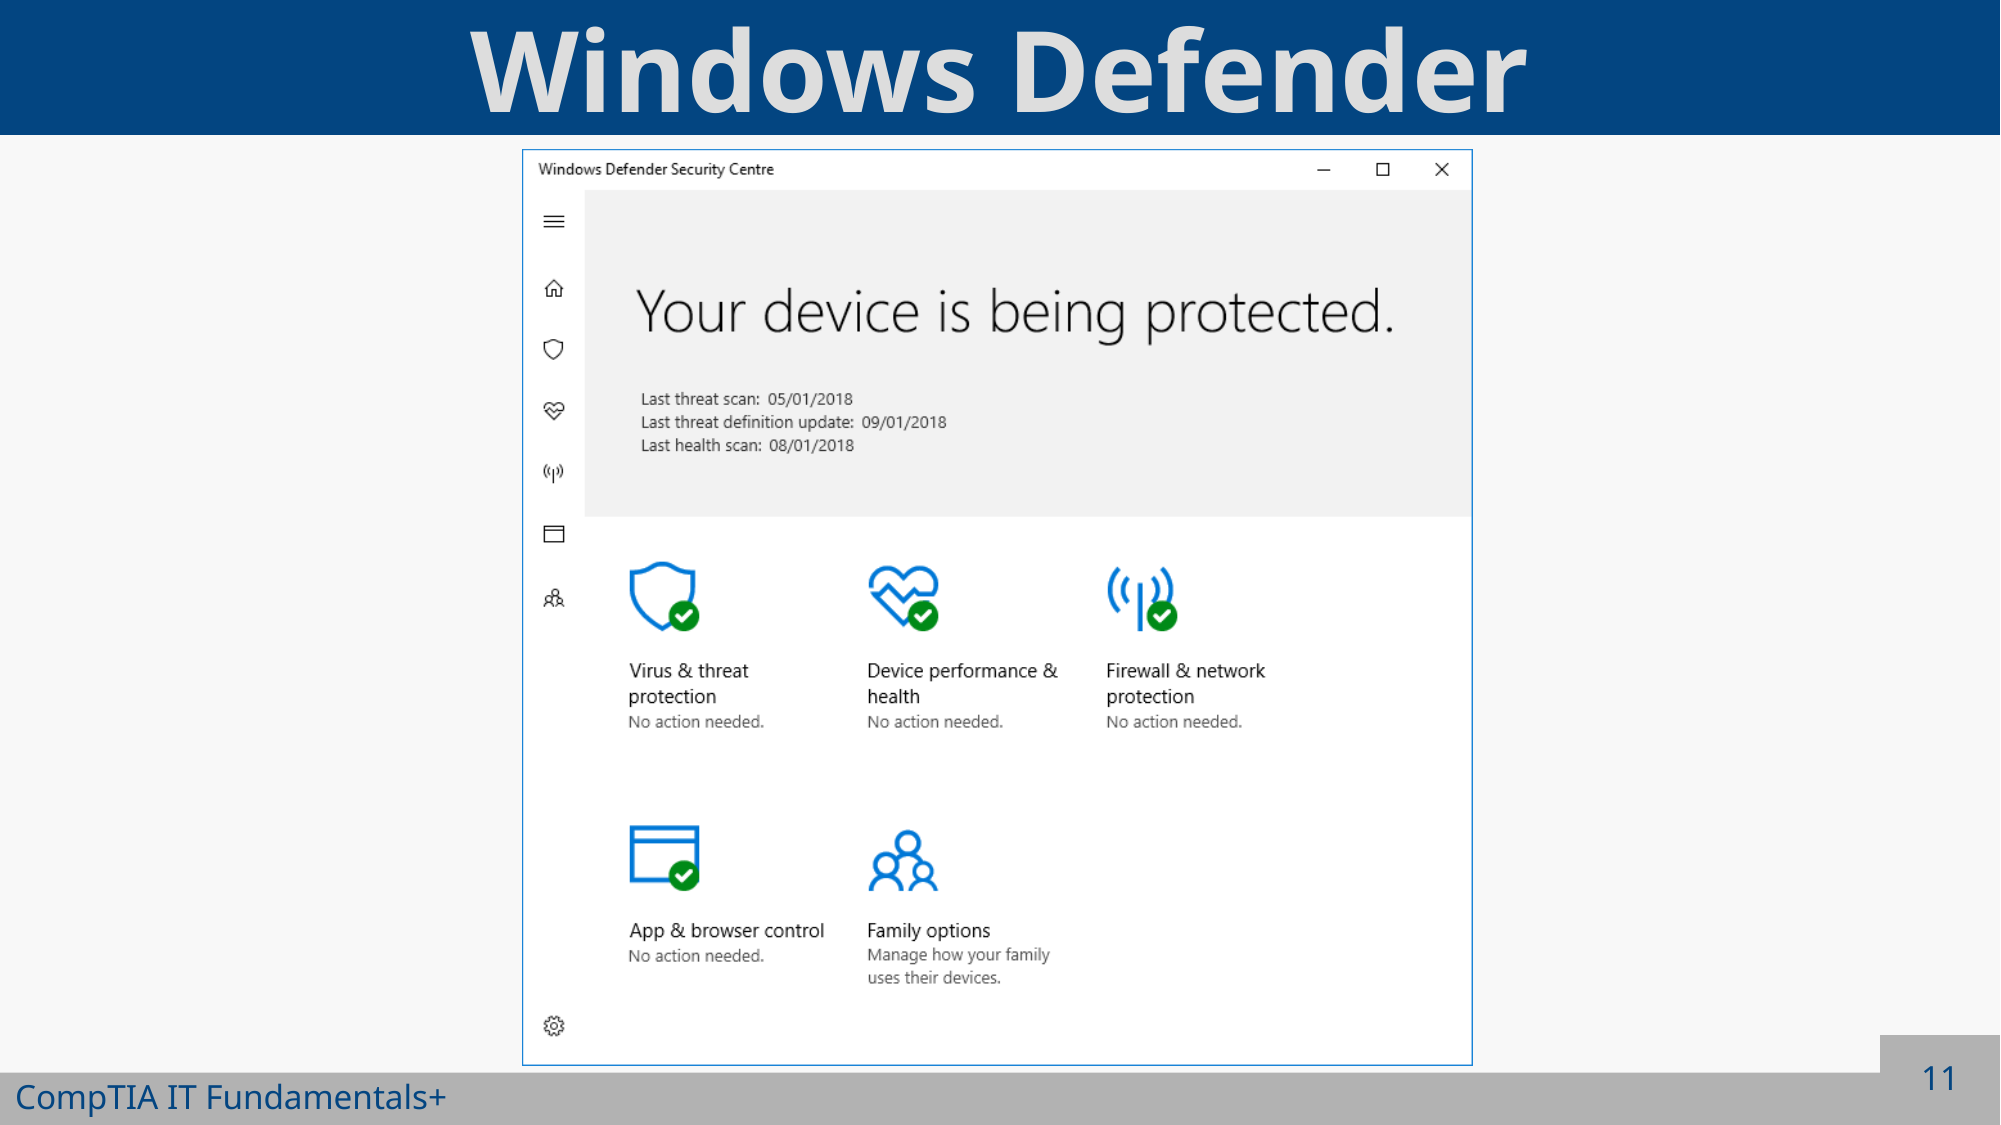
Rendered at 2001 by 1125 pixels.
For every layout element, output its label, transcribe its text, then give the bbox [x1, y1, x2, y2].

footer CompTIA IT Fundamentals+ [0, 1072, 1880, 1125]
title Windows Defender [0, 0, 2000, 135]
slide_number 11 [1880, 1035, 2000, 1125]
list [522, 149, 1473, 1066]
